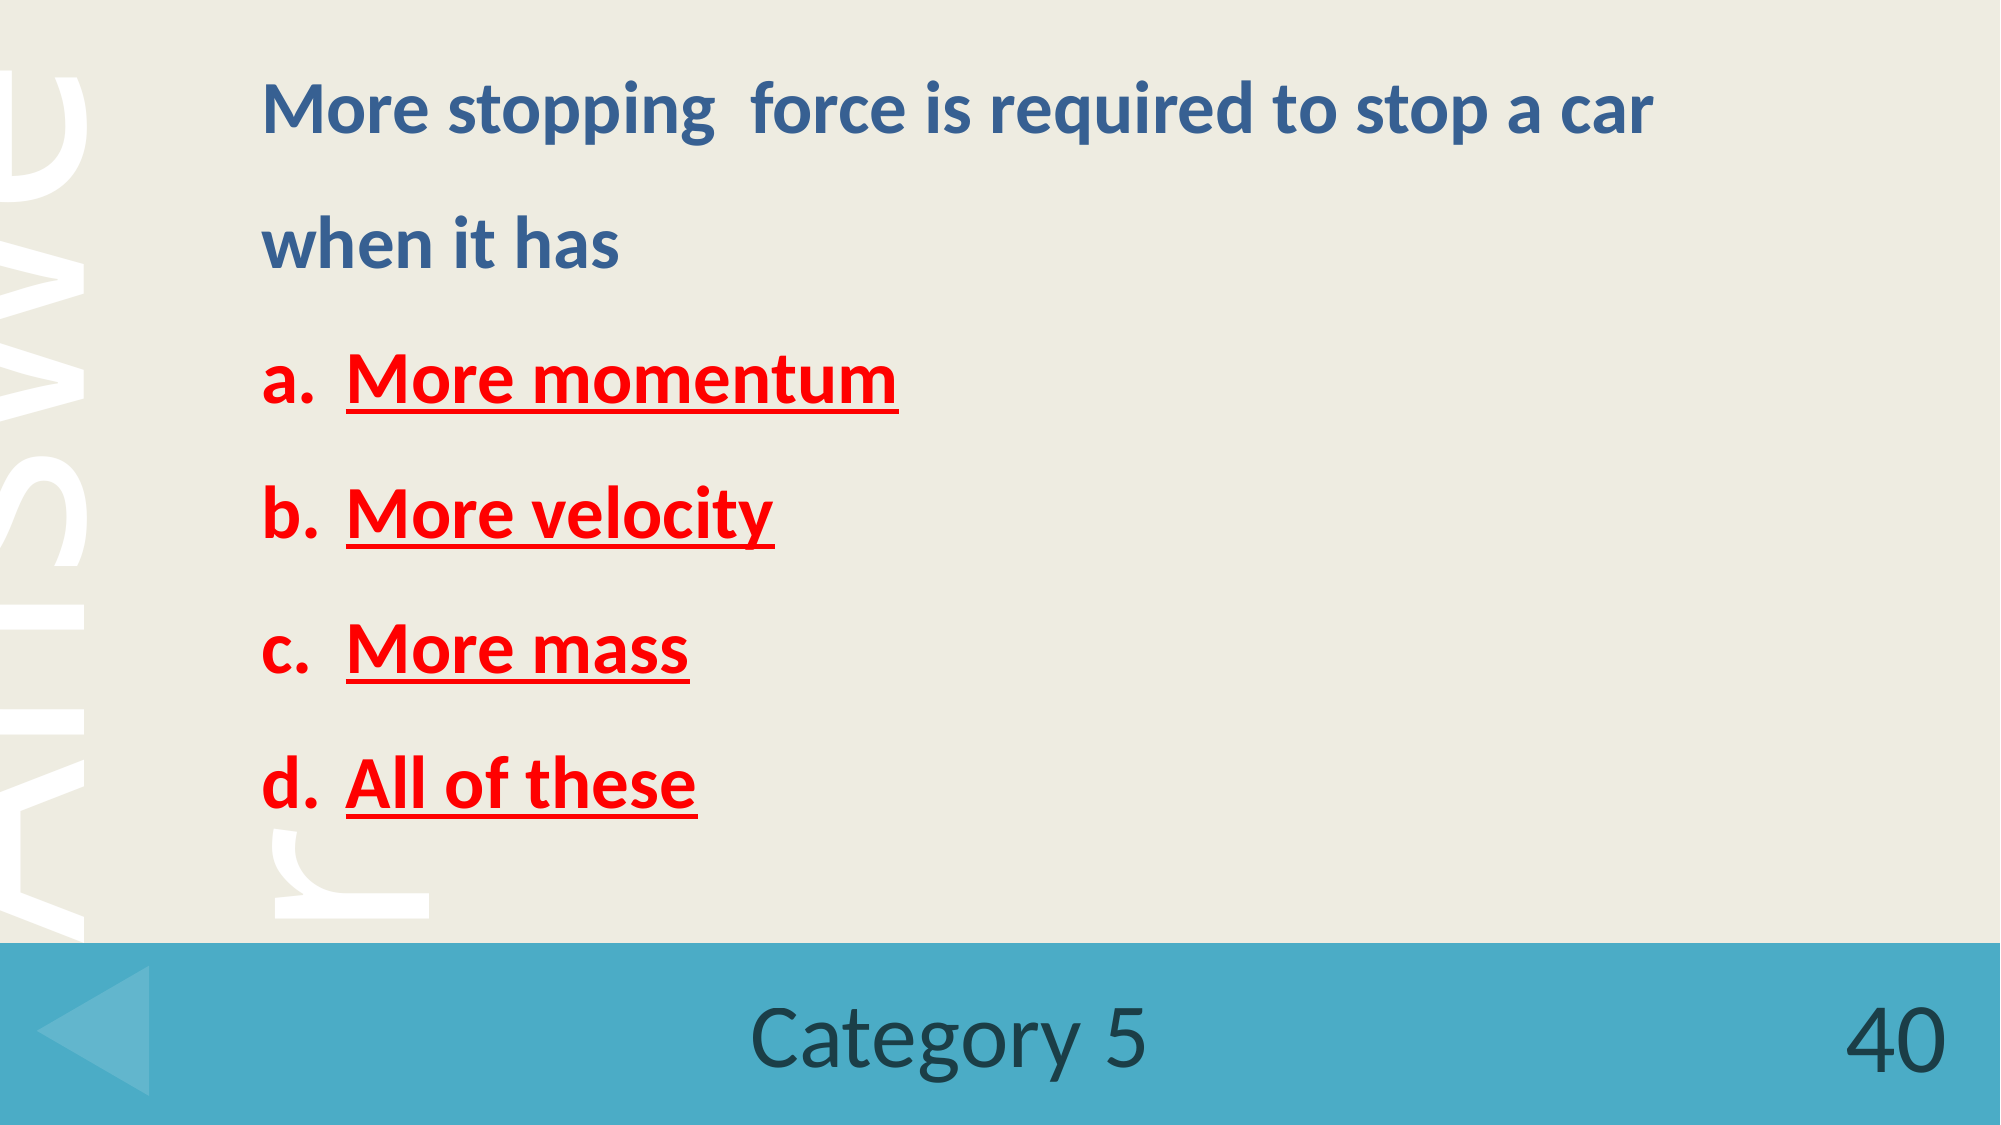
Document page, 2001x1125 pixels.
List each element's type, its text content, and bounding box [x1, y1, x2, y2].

title Category 5 [50, 937, 1850, 1125]
list More stopping force is required to stop a car when it has More momentum More velocity More mass All of these [246, 53, 1847, 920]
list 40 [1850, 967, 1963, 1097]
